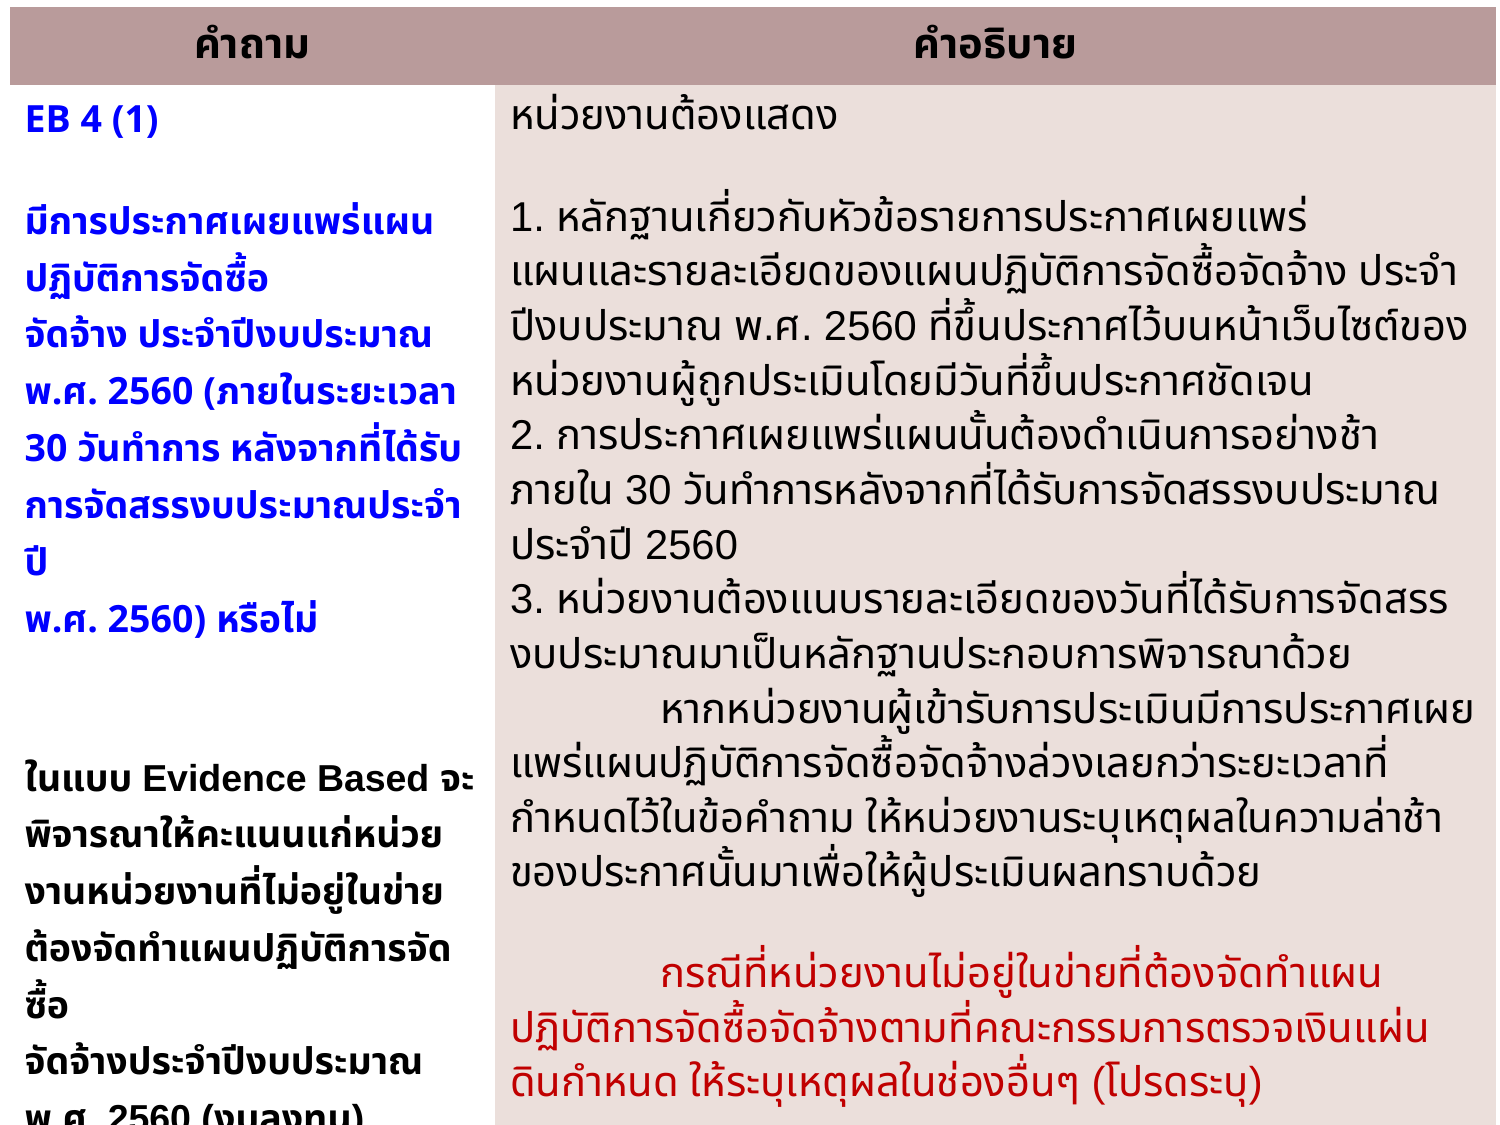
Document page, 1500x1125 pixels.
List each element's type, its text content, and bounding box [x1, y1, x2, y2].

table_cell หน่วยงานต้องแสดง 1. หลักฐานเกี่ยวกับหัวข้อรายการประกาศเผยแพร่ แผนและรายละเอียดของแผนปฏิบัติการจัดซื้อจัดจ้าง ประจำปีงบประมาณ พ.ศ. 2560 ที่ขึ้นประกาศไว้บนหน้าเว็บไซต์ของหน่วยงานผู้ถูกประเมินโดยมีวันที่ขึ้นประกาศชัดเจน 2. การประกาศเผยแพร่แผนนั้นต้องดำเนินการอย่างช้าภายใน 30 วันทำการหลังจากที่ได้รับการจัดสรรงบประมาณประจำปี 2560 3. หน่วยงานต้องแนบรายละเอียดของวันที่ได้รับการจัดสรรงบประมาณมาเป็นหลักฐานประกอบการพิจารณาด้วย หากหน่วยงานผู้เข้ารับการประเมินมีการประกาศเผยแพร่แผนปฏิบัติการจัดซื้อจัดจ้างล่วงเลยกว่าระยะเวลาที่กำหนดไว้ในข้อคำถาม ให้หน่วยงานระบุเหตุผลในความล่าช้าของประกาศนั้นมาเพื่อให้ผู้ประเมินผลทราบด้วย กรณีที่หน่วยงานไม่อยู่ในข่ายที่ต้องจัดทำแผนปฏิบัติการจัดซื้อจัดจ้างตามที่คณะกรรมการตรวจเงินแผ่นดินกำหนด ให้ระบุเหตุผลในช่องอื่นๆ (โปรดระบุ) [495, 85, 1496, 1125]
table_cell EB 4 (1) มีการประกาศเผยแพร่แผนปฏิบัติการจัดซื้อ จัดจ้าง ประจำปีงบประมาณ พ.ศ. 2560 (ภายในระยะเวลา 30 วันทำการ หลังจากที่ได้รับการจัดสรรงบประมาณประจำปี พ.ศ. 2560) หรือไม่ ในแบบ Evidence Based จะพิจารณาให้คะแนนแก่หน่วยงานหน่วยงานที่ไม่อยู่ในข่ายต้องจัดทำแผนปฏิบัติการจัดซื้อ จัดจ้างประจำปีงบประมาณ พ.ศ. 2560 (งบลงทุน) [10, 85, 495, 1125]
table_header คำถาม [10, 7, 495, 85]
table_header คำอธิบาย [495, 7, 1496, 85]
